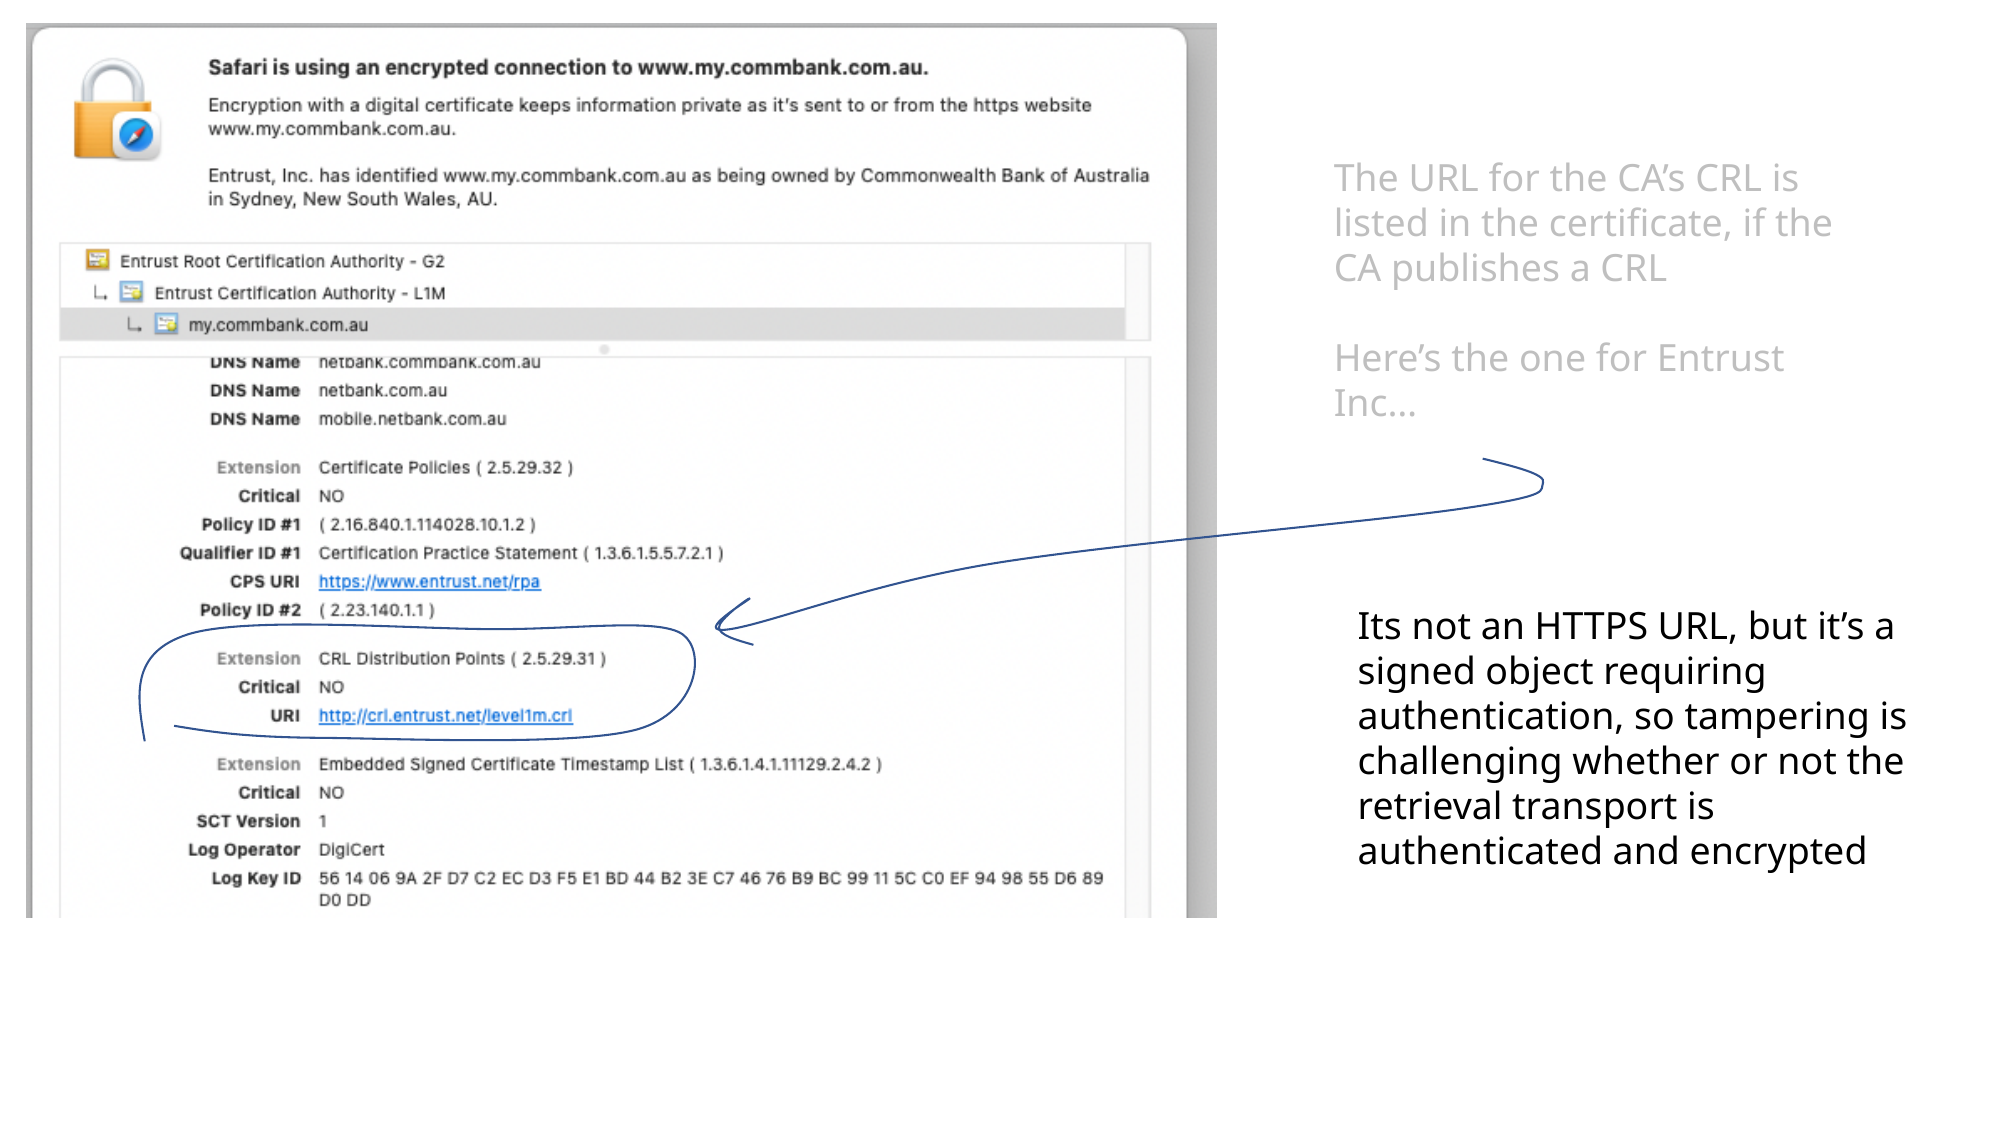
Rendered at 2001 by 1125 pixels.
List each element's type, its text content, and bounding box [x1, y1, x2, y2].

text_box Its not an HTTPS URL, but it’s a signed object requiring authentication, so tampering is challenging whether or not the retrieval transport is authenticated and encrypted [1343, 594, 1931, 880]
text_box The URL for the CA’s CRL is listed in the certificate, if the CA publishes a CRL Here’s the one for Entrust Inc… [1318, 146, 1892, 432]
picture [26, 23, 1217, 918]
text_box [1217, 457, 1545, 537]
